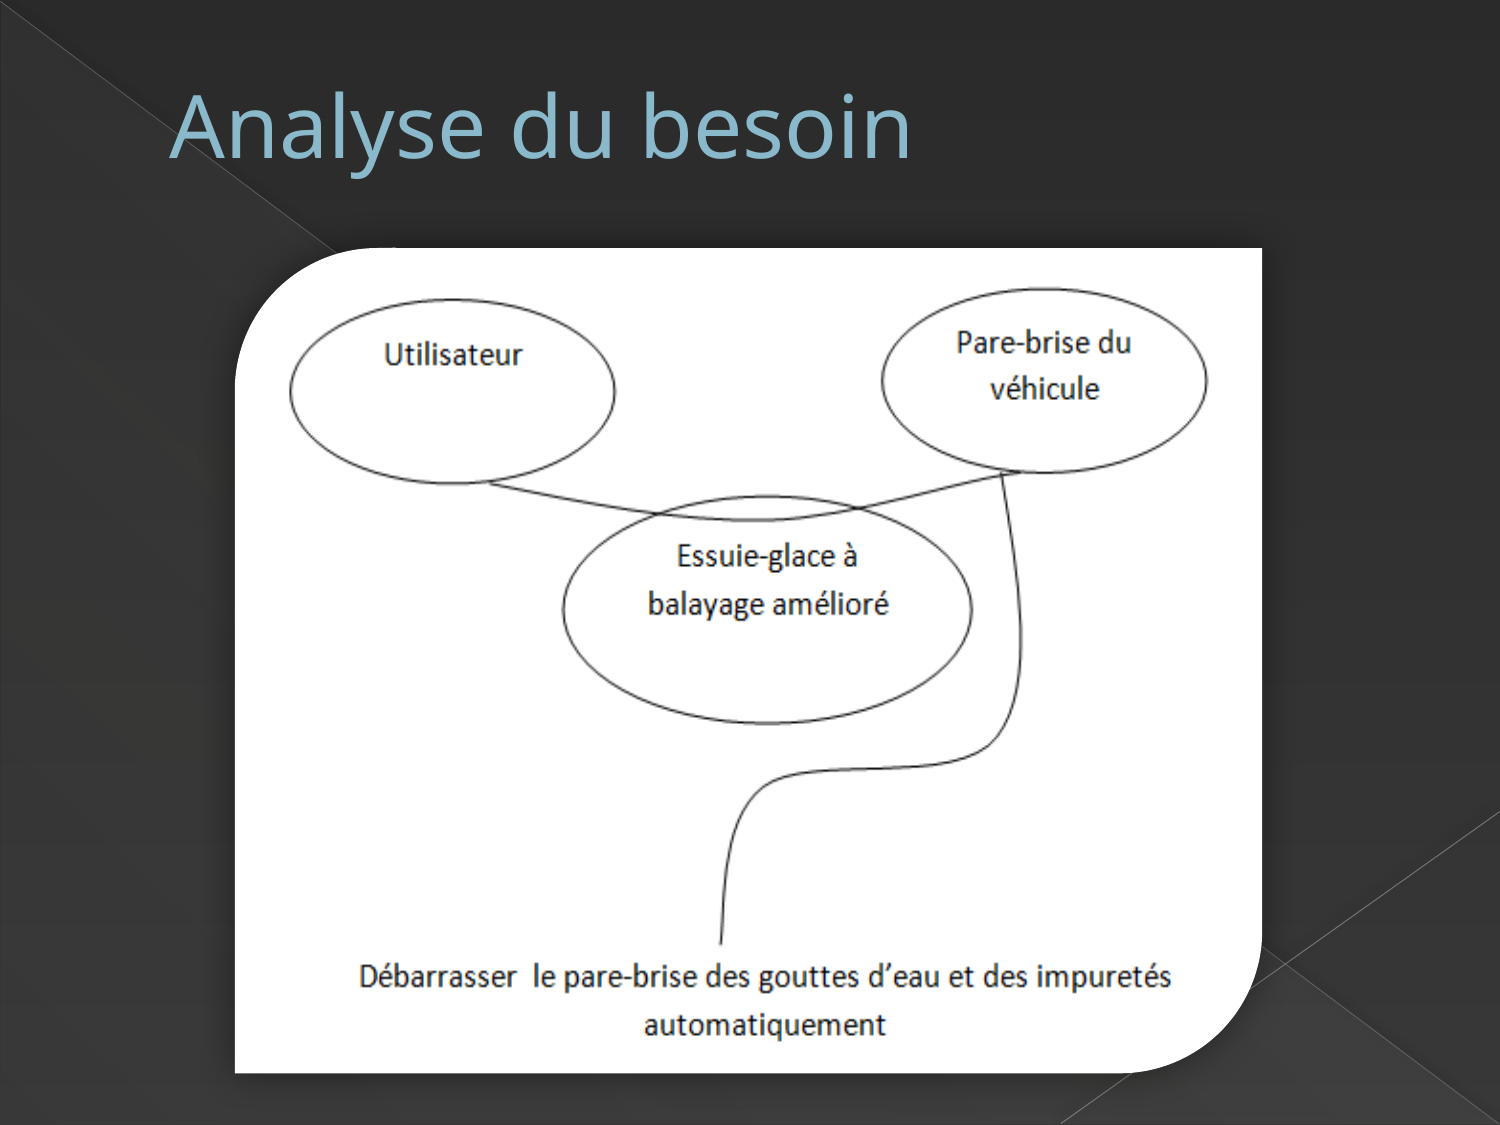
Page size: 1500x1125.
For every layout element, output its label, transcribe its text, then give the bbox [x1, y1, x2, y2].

title Analyse du besoin [75, 43, 1425, 274]
picture [241, 255, 1256, 1067]
